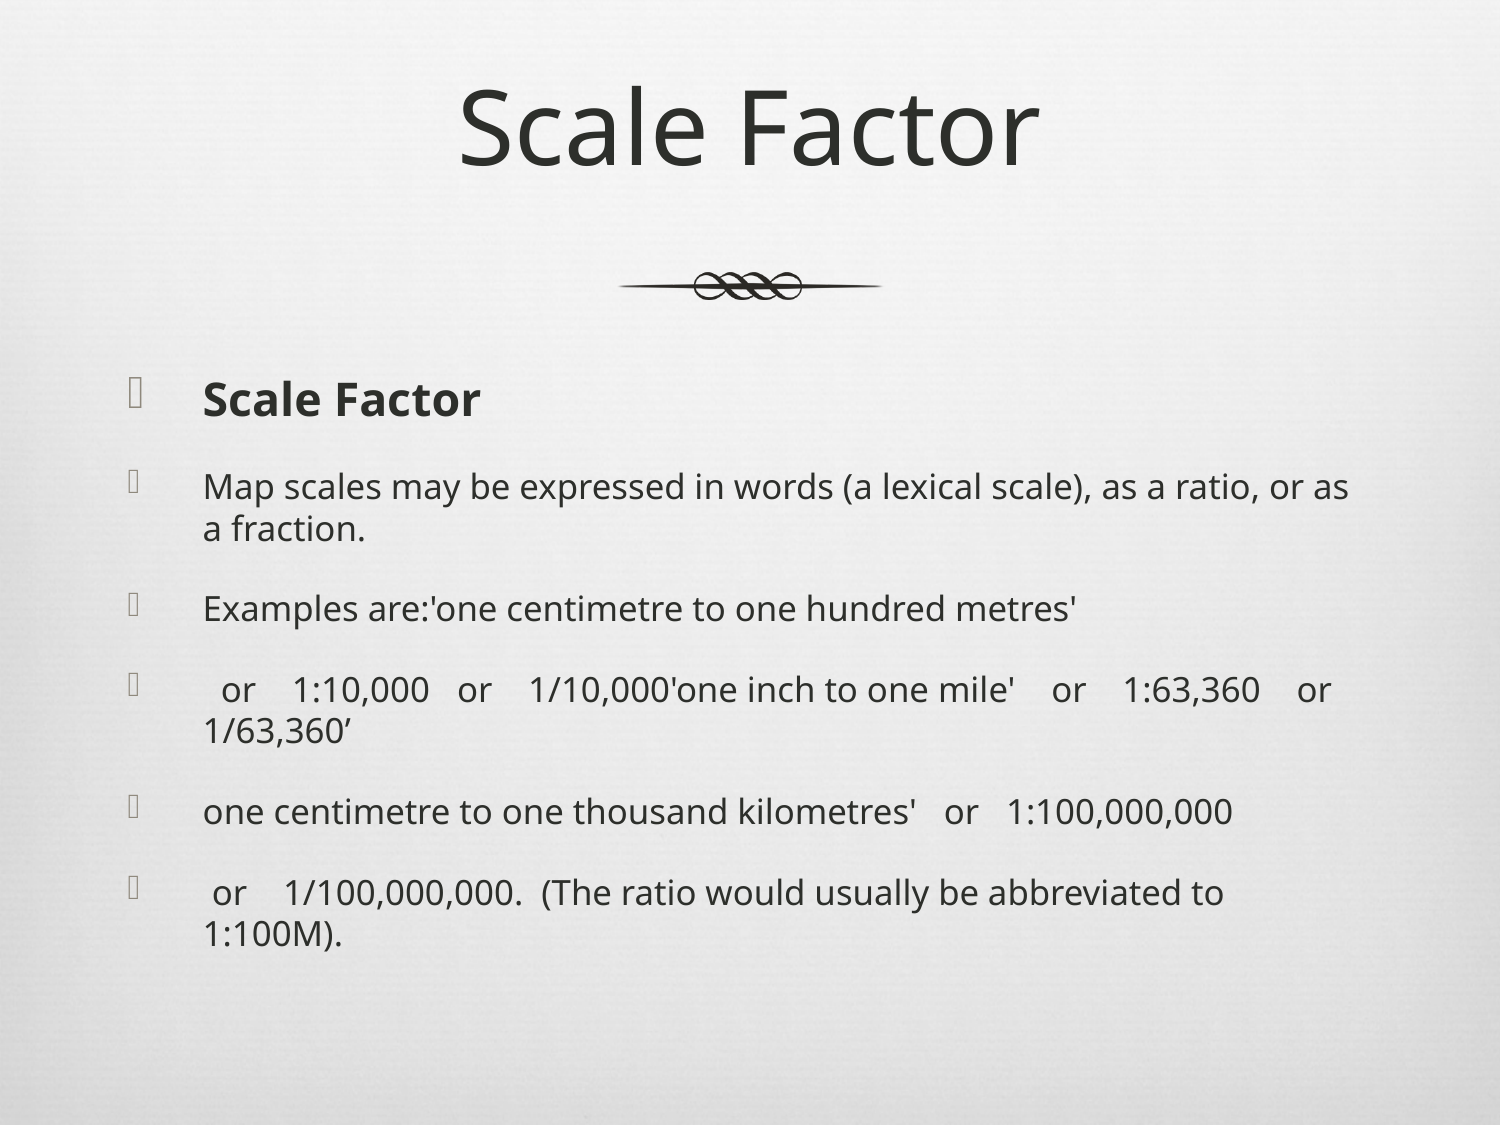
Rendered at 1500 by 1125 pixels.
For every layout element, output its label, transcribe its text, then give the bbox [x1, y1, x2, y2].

list Scale Factor Map scales may be expressed in words (a lexical scale), as a ratio, or as a fraction. Examples are:'one centimetre to one hundred metres' or 1:10,000 or 1/10,000'one inch to one mile' or 1:63,360 or 1/63,360’ one centimetre to one thousand kilometres' or 1:100,000,000 or 1/100,000,000. (The ratio would usually be abbreviated to 1:100M). [112, 362, 1388, 963]
picture [615, 272, 885, 300]
title Scale Factor [112, 11, 1388, 236]
